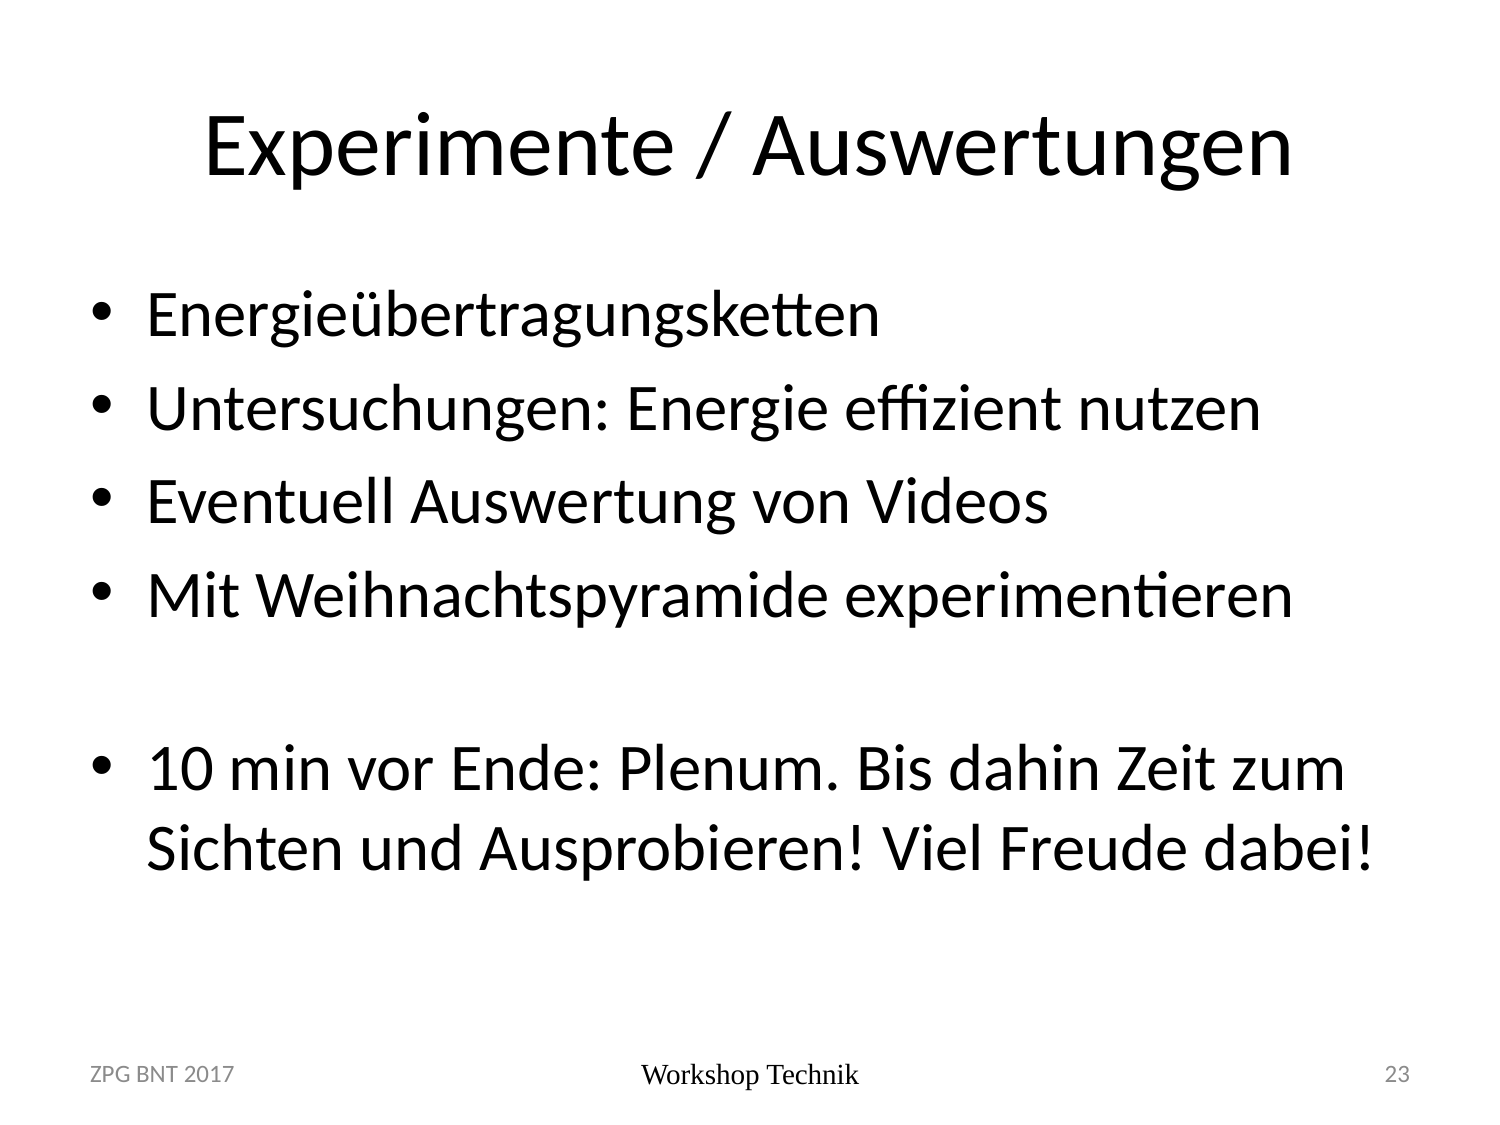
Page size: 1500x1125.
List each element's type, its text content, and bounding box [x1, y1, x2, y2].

slide_number ZPG BNT 2017 [75, 1042, 425, 1103]
title Experimente / Auswertungen [75, 45, 1425, 233]
footer Workshop Technik [512, 1042, 988, 1103]
list Energieübertragungsketten Untersuchungen: Energie effizient nutzen Eventuell Auswertung von Videos Mit Weihnachtspyramide experimentieren 10 min vor Ende: Plenum. Bis dahin Zeit zum Sichten und Ausprobieren! Viel Freude dabei! [75, 262, 1425, 1005]
slide_number 23 [1074, 1042, 1425, 1103]
